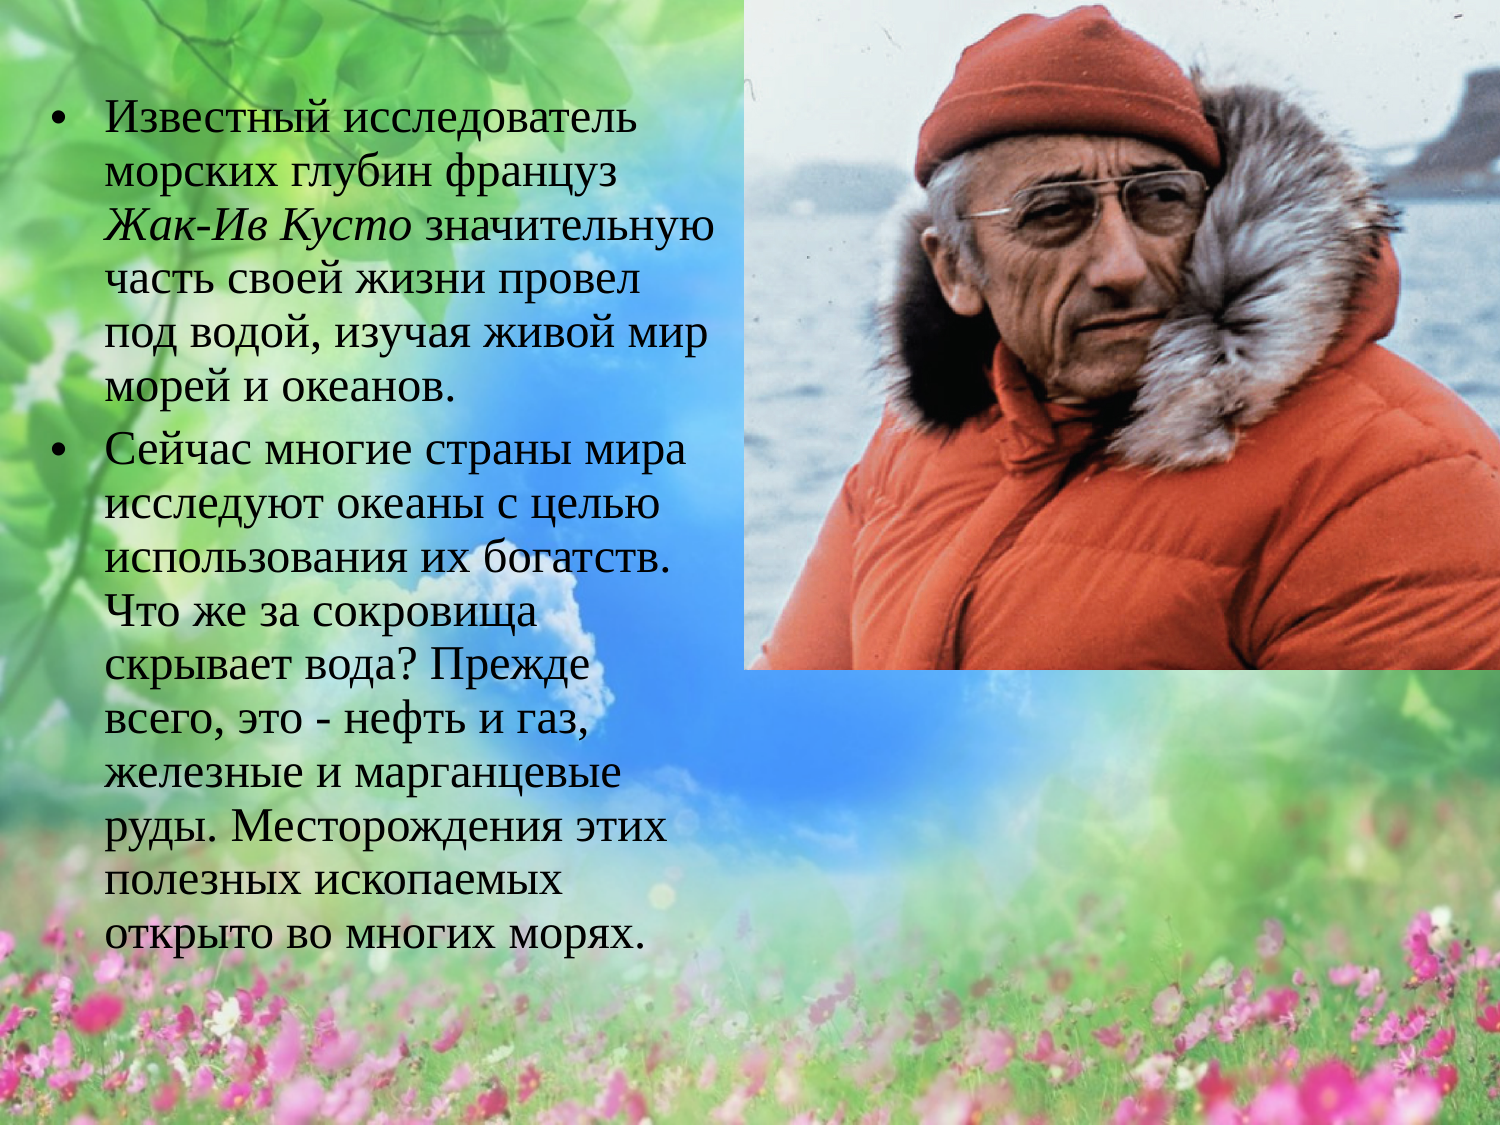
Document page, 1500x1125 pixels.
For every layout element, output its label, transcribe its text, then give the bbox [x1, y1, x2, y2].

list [744, 0, 1500, 670]
list Известный исследователь морских глубин француз Жак-Ив Кусто значительную часть своей жизни провел под водой, изучая живой мир морей и океанов. Сейчас многие страны мира исследуют океаны с целью использования их богатств. Что же за сокровища скрывает вода? Прежде всего, это - нефть и газ, железные и марганцевые руды. Месторождения этих полезных ископаемых открыто во многих морях. [35, 82, 738, 1005]
